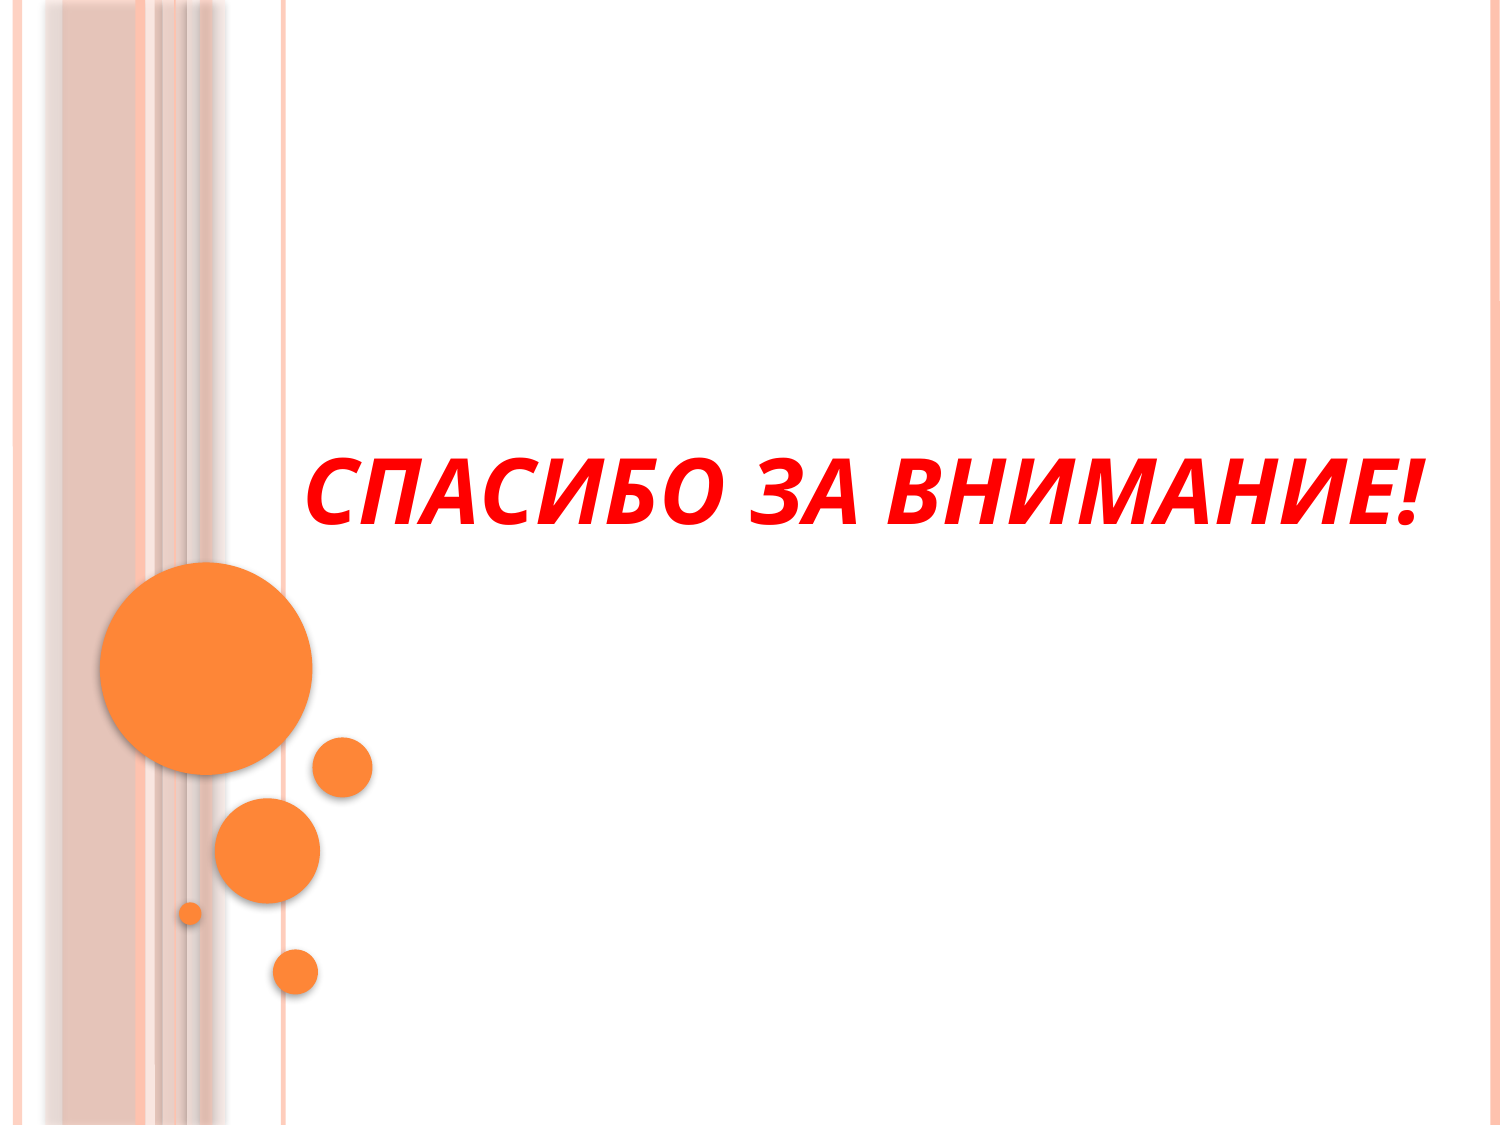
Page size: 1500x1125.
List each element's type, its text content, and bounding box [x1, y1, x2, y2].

title Спасибо за внимание! [287, 312, 1500, 550]
